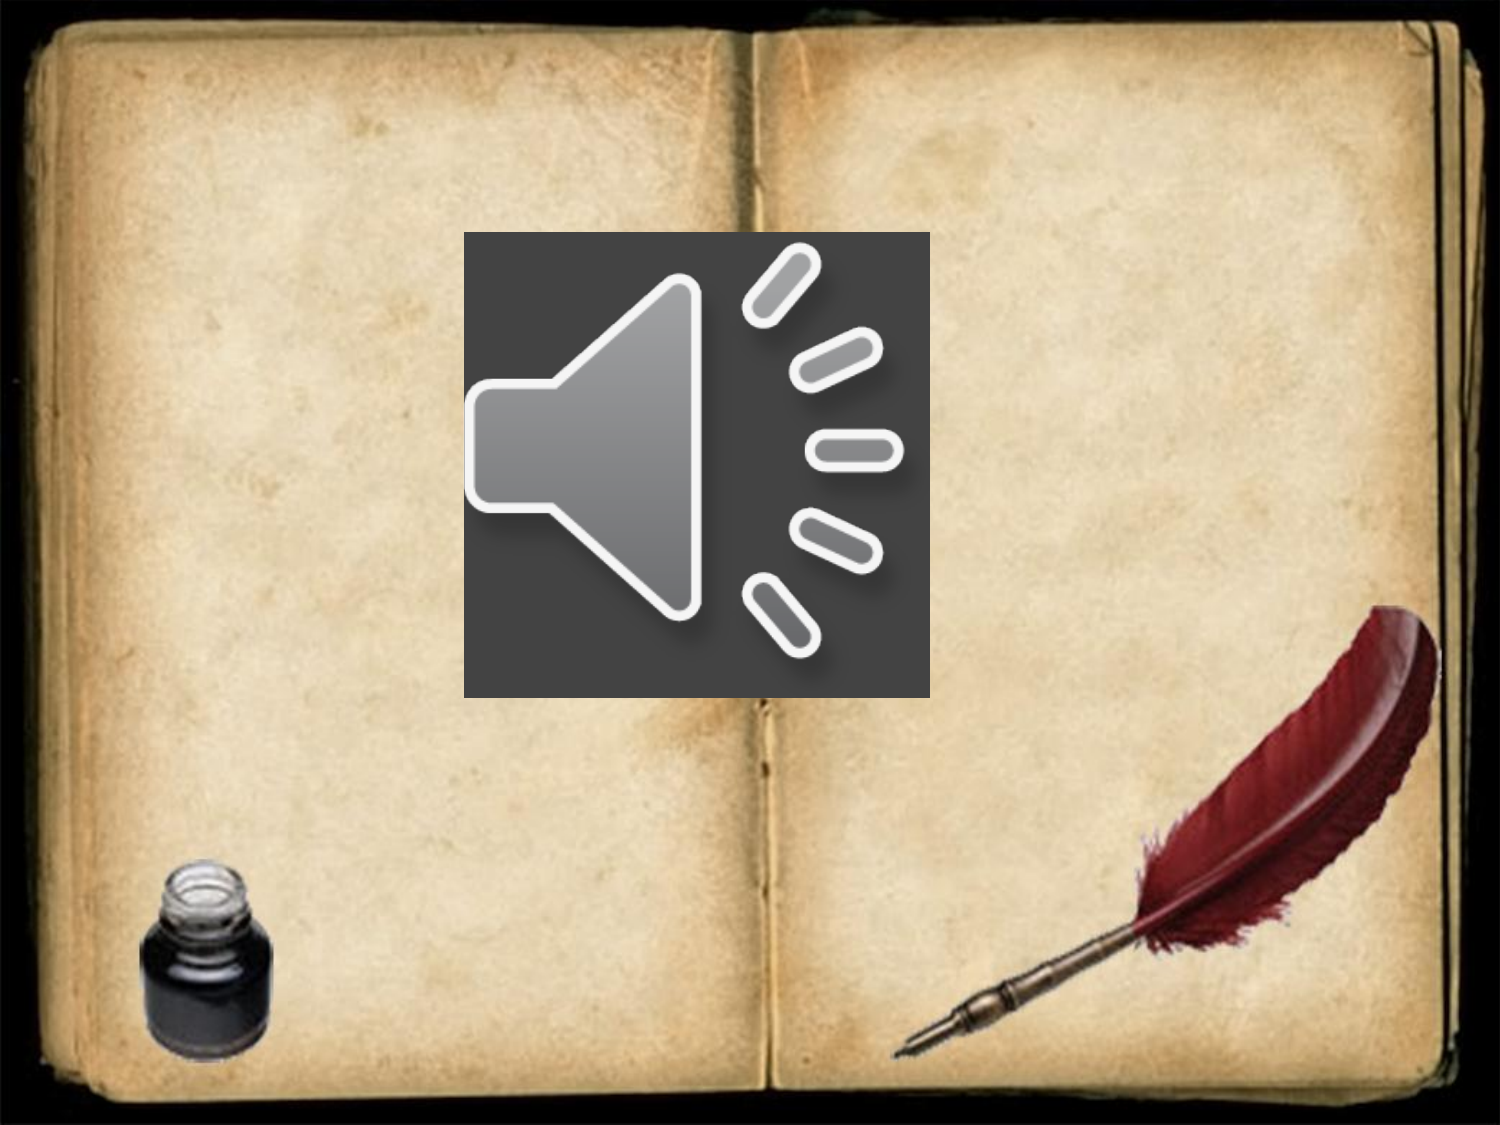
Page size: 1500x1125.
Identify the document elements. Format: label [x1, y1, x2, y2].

list [463, 230, 931, 699]
picture [0, 0, 1500, 1125]
